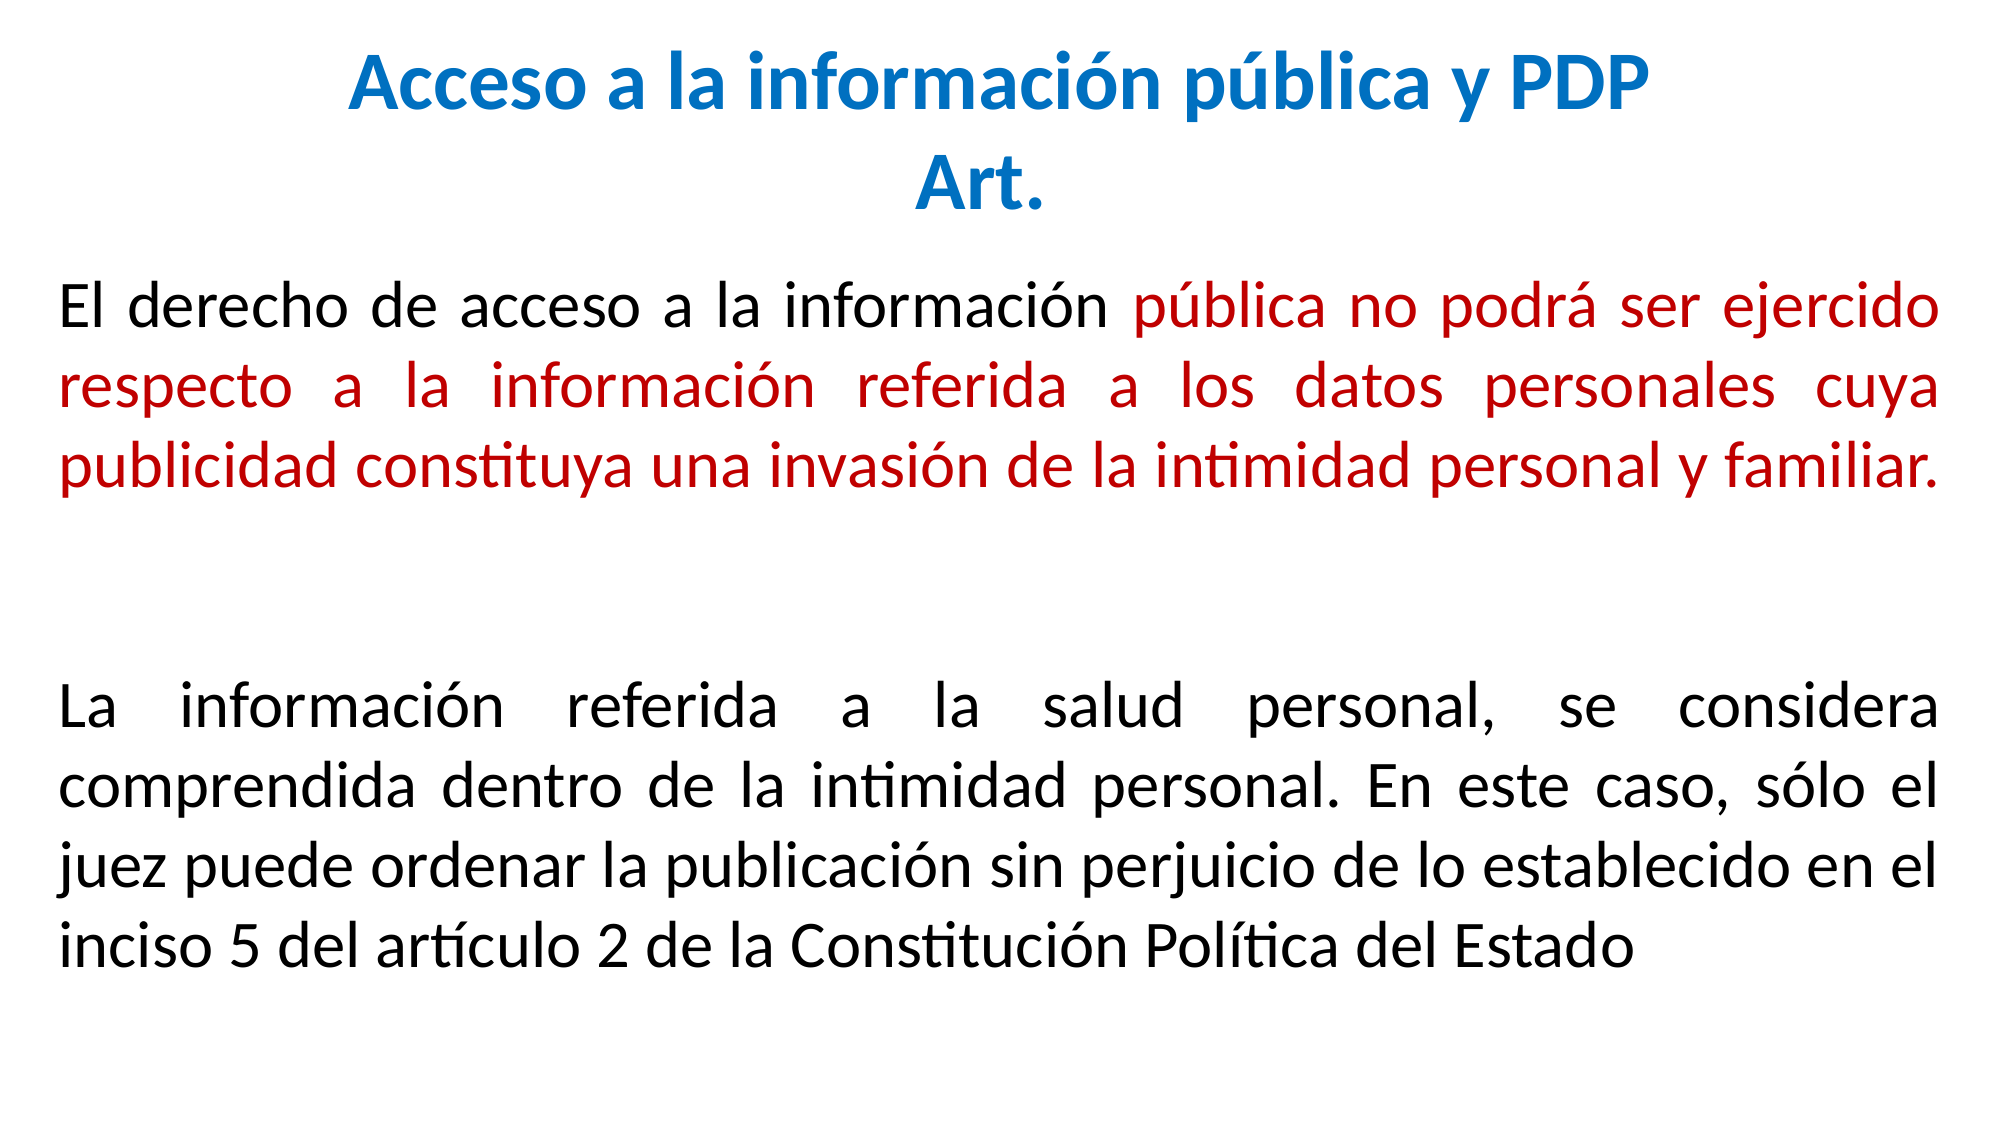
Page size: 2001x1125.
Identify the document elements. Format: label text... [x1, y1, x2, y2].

text_box El derecho de acceso a la información pública no podrá ser ejercido respecto a la información referida a los datos personales cuya publicidad constituya una invasión de la intimidad personal y familiar. La información referida a la salud personal, se considera comprendida dentro de la intimidad personal. En este caso, sólo el juez puede ordenar la publicación sin perjuicio de lo establecido en el inciso 5 del artículo 2 de la Constitución Política del Estado [43, 253, 1957, 989]
text_box Acceso a la información pública y PDP Art. [249, 18, 1750, 234]
